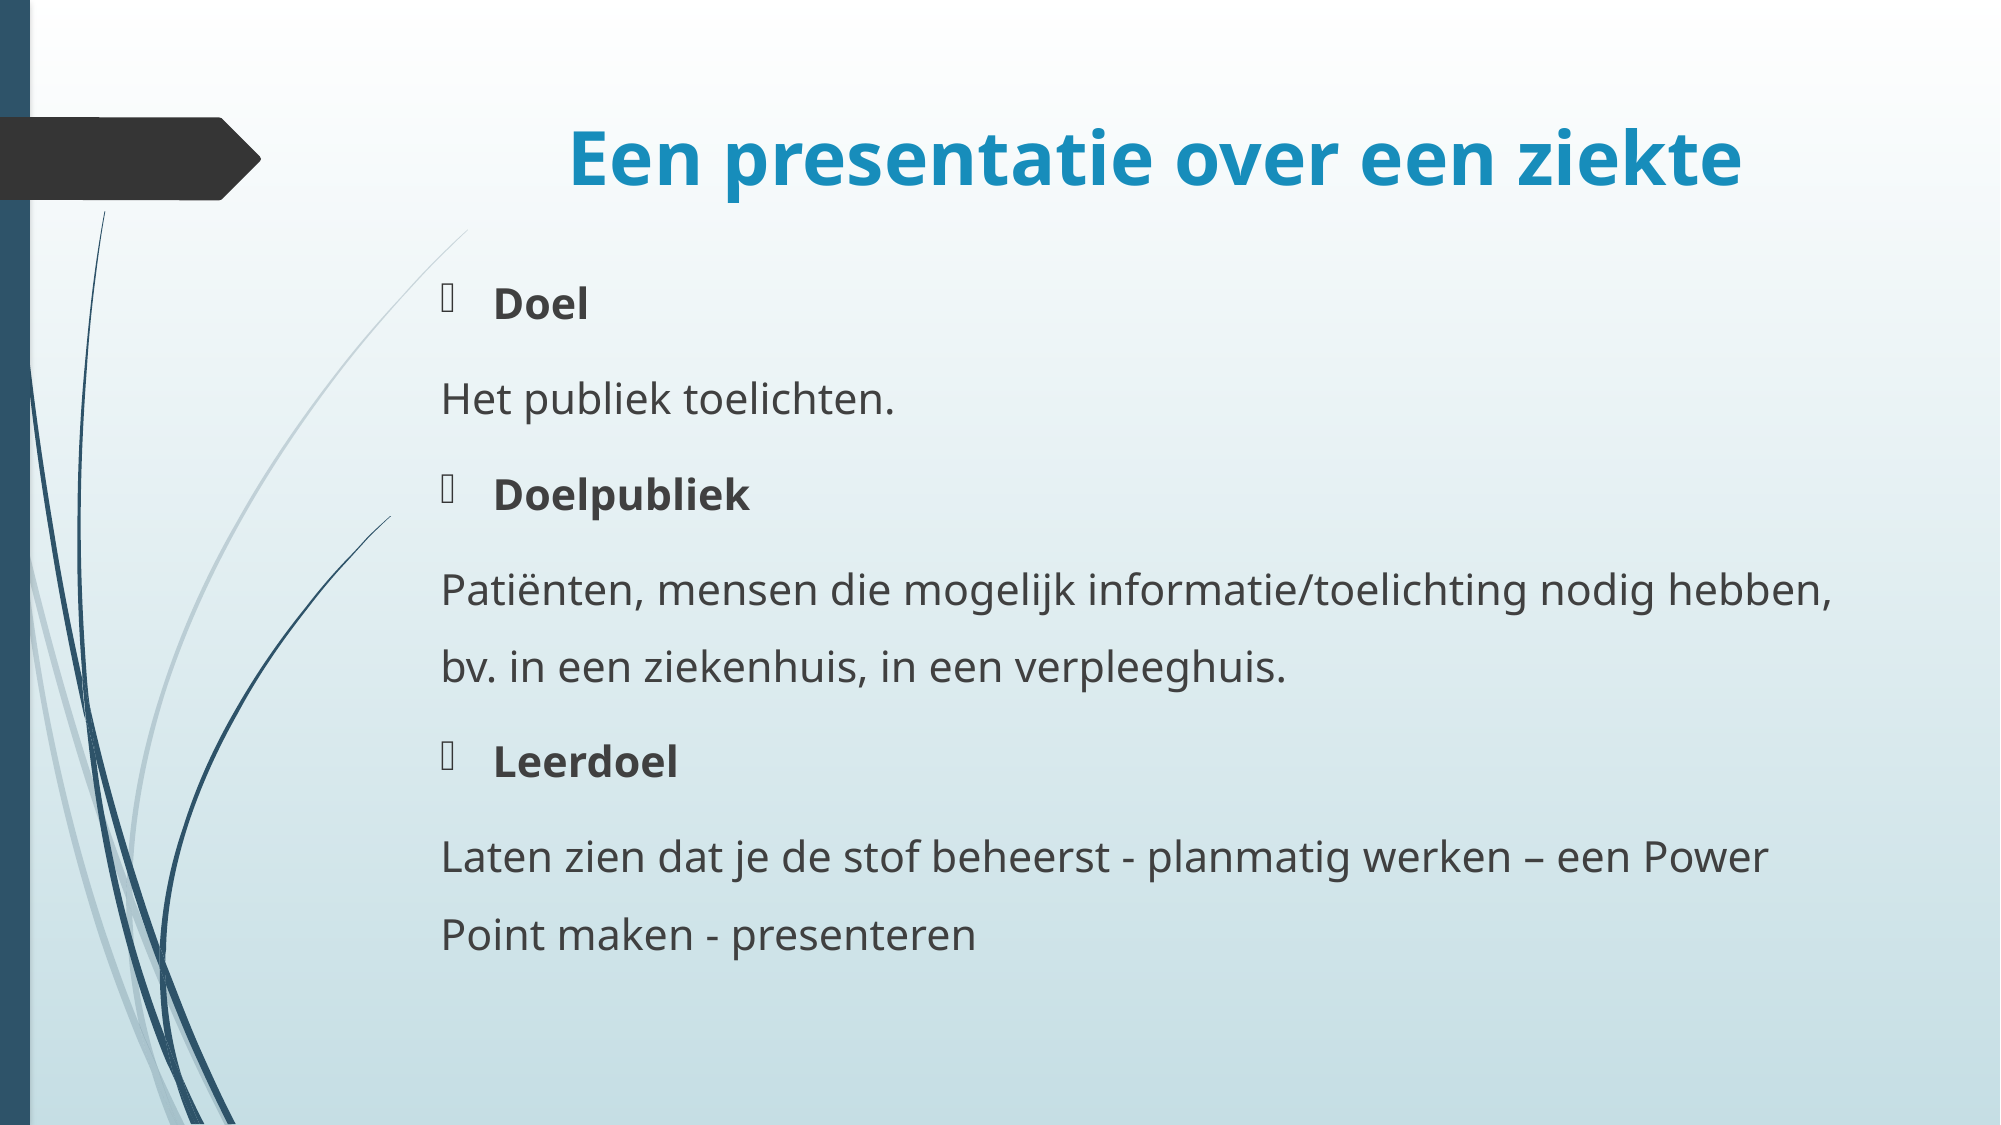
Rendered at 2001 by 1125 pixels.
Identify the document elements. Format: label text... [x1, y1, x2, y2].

title Een presentatie over een ziekte [425, 102, 1888, 243]
list Doel Het publiek toelichten. Doelpubliek Patiënten, mensen die mogelijk informatie/toelichting nodig hebben, bv. in een ziekenhuis, in een verpleeghuis. Leerdoel Laten zien dat je de stof beheerst - planmatig werken – een Power Point maken - presenteren [425, 243, 1888, 970]
